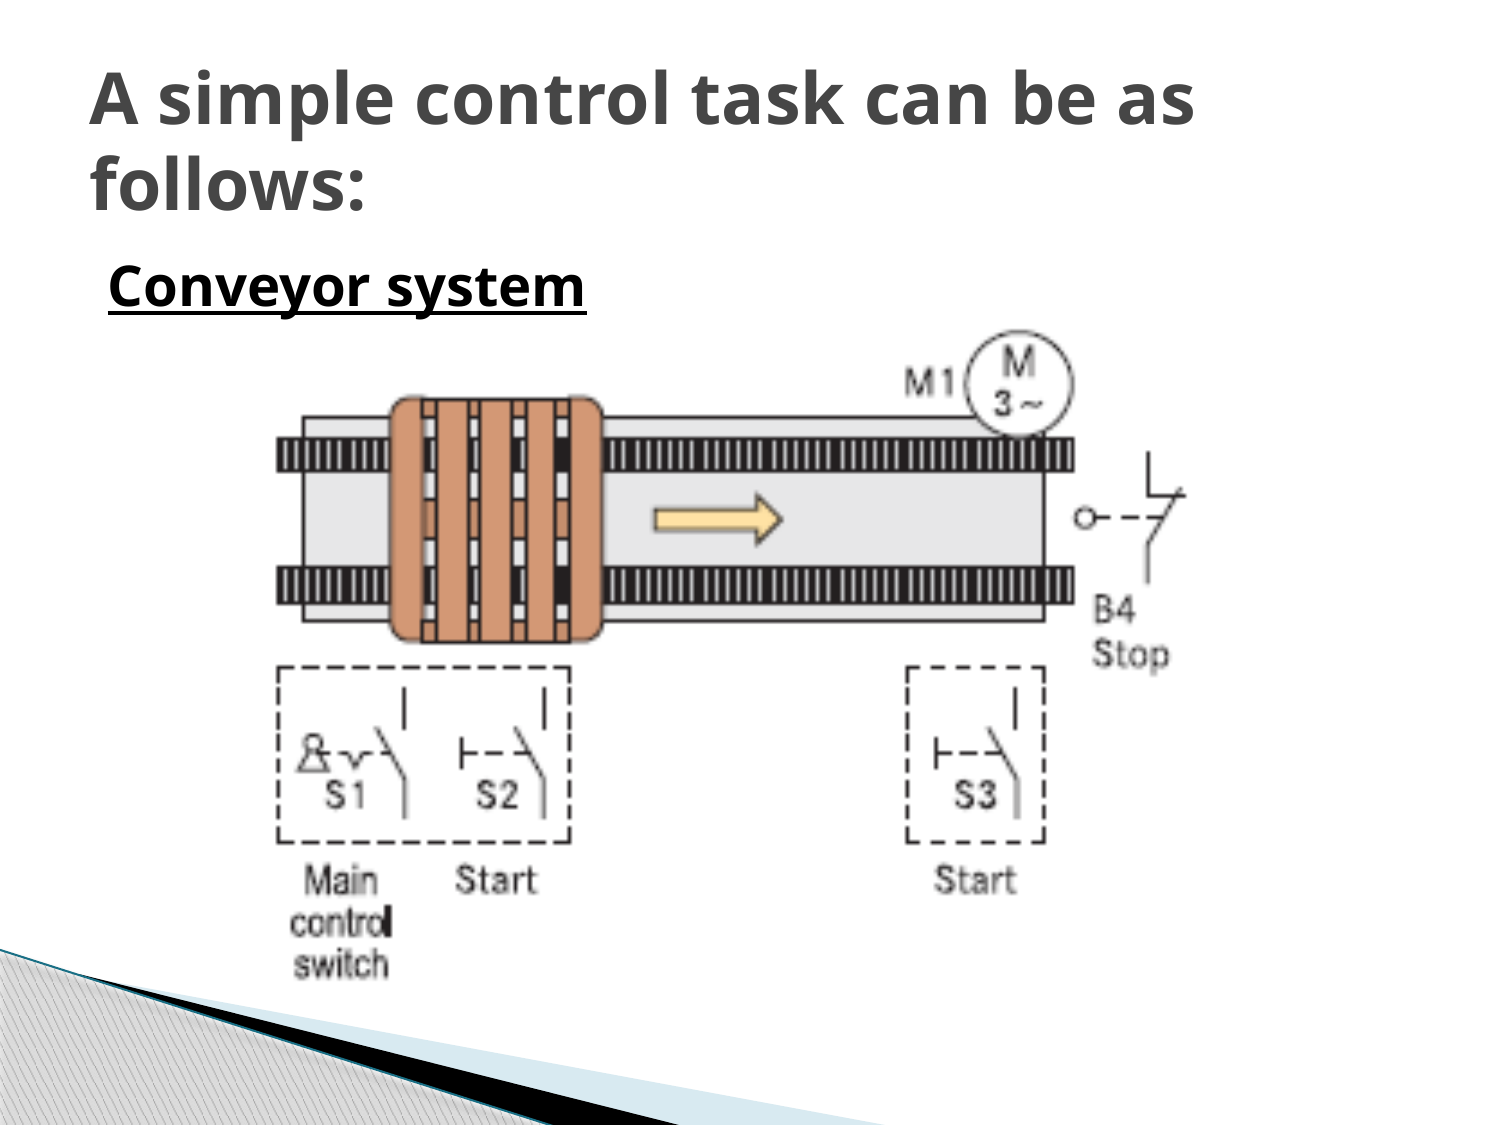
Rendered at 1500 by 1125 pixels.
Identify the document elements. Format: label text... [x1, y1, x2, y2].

list Conveyor system [75, 243, 1425, 986]
picture [249, 324, 1213, 988]
title A simple control task can be as follows: [75, 45, 1425, 233]
